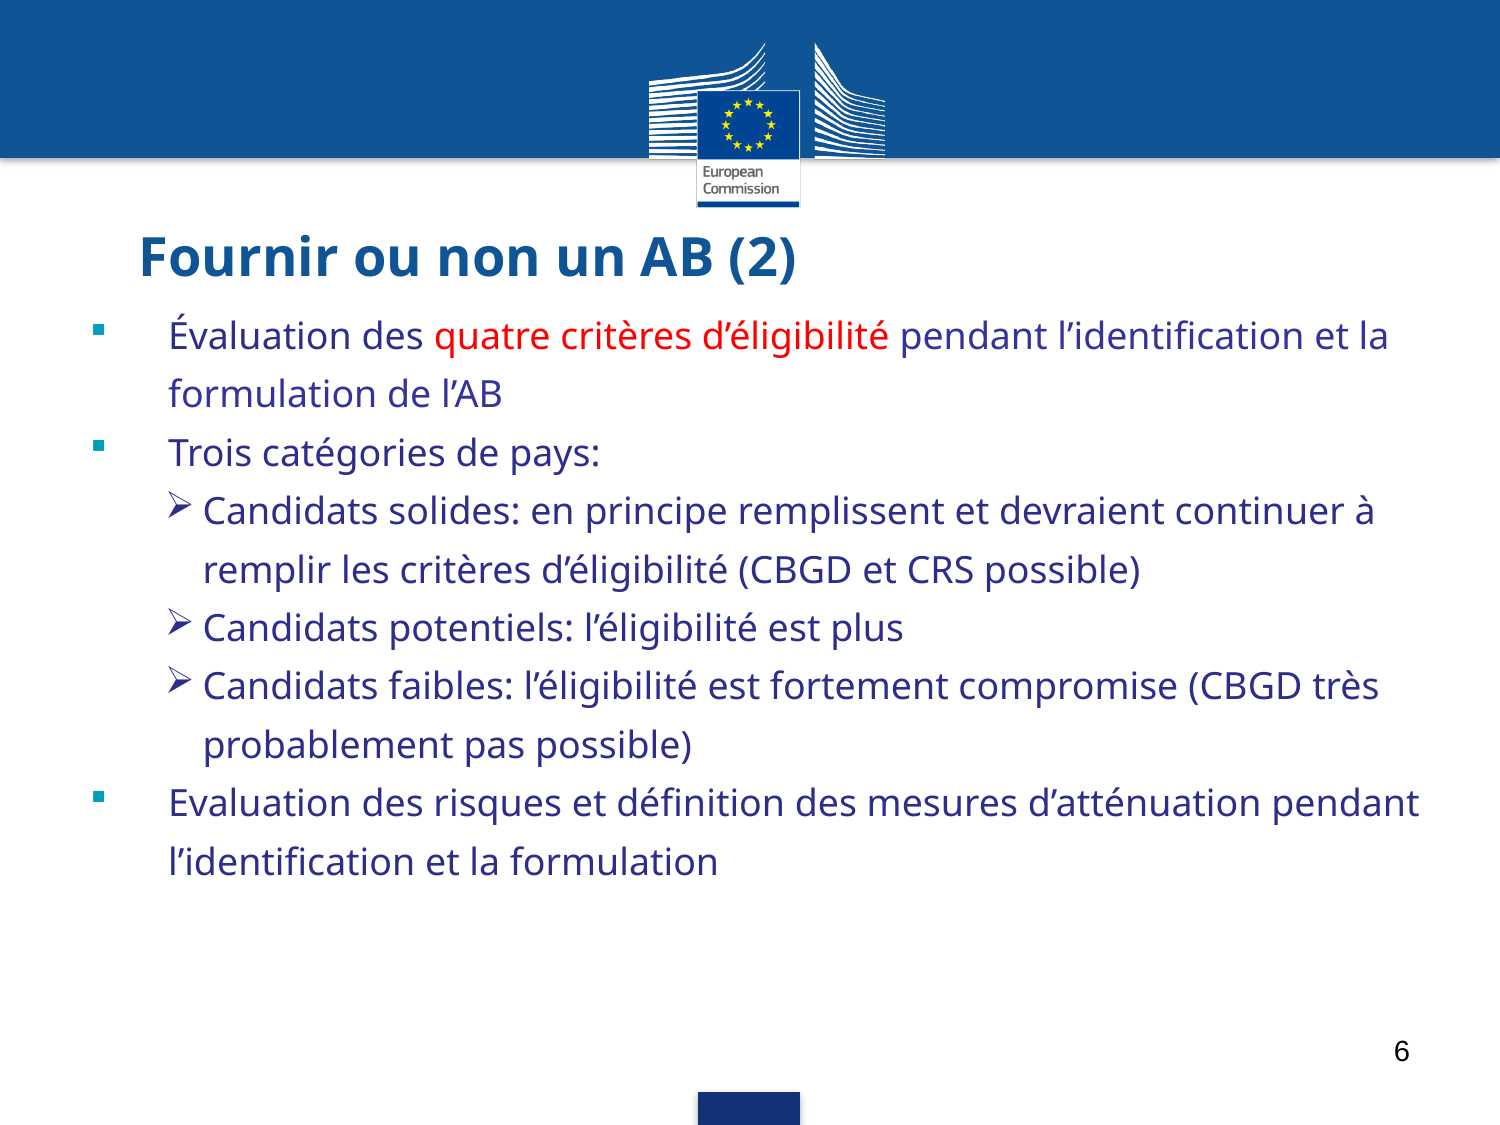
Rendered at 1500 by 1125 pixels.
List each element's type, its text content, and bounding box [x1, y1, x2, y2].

list Évaluation des quatre critères d’éligibilité pendant l’identification et la formulation de l’AB Trois catégories de pays: Candidats solides: en principe remplissent et devraient continuer à remplir les critères d’éligibilité (CBGD et CRS possible) Candidats potentiels: l’éligibilité est plus Candidats faibles: l’éligibilité est fortement compromise (CBGD très probablement pas possible) Evaluation des risques et définition des mesures d’atténuation pendant l’identification et la formulation [0, 290, 1500, 988]
picture [649, 42, 885, 208]
slide_number 6 [1074, 1024, 1425, 1103]
title Fournir ou non un AB (2) [64, 219, 1416, 290]
